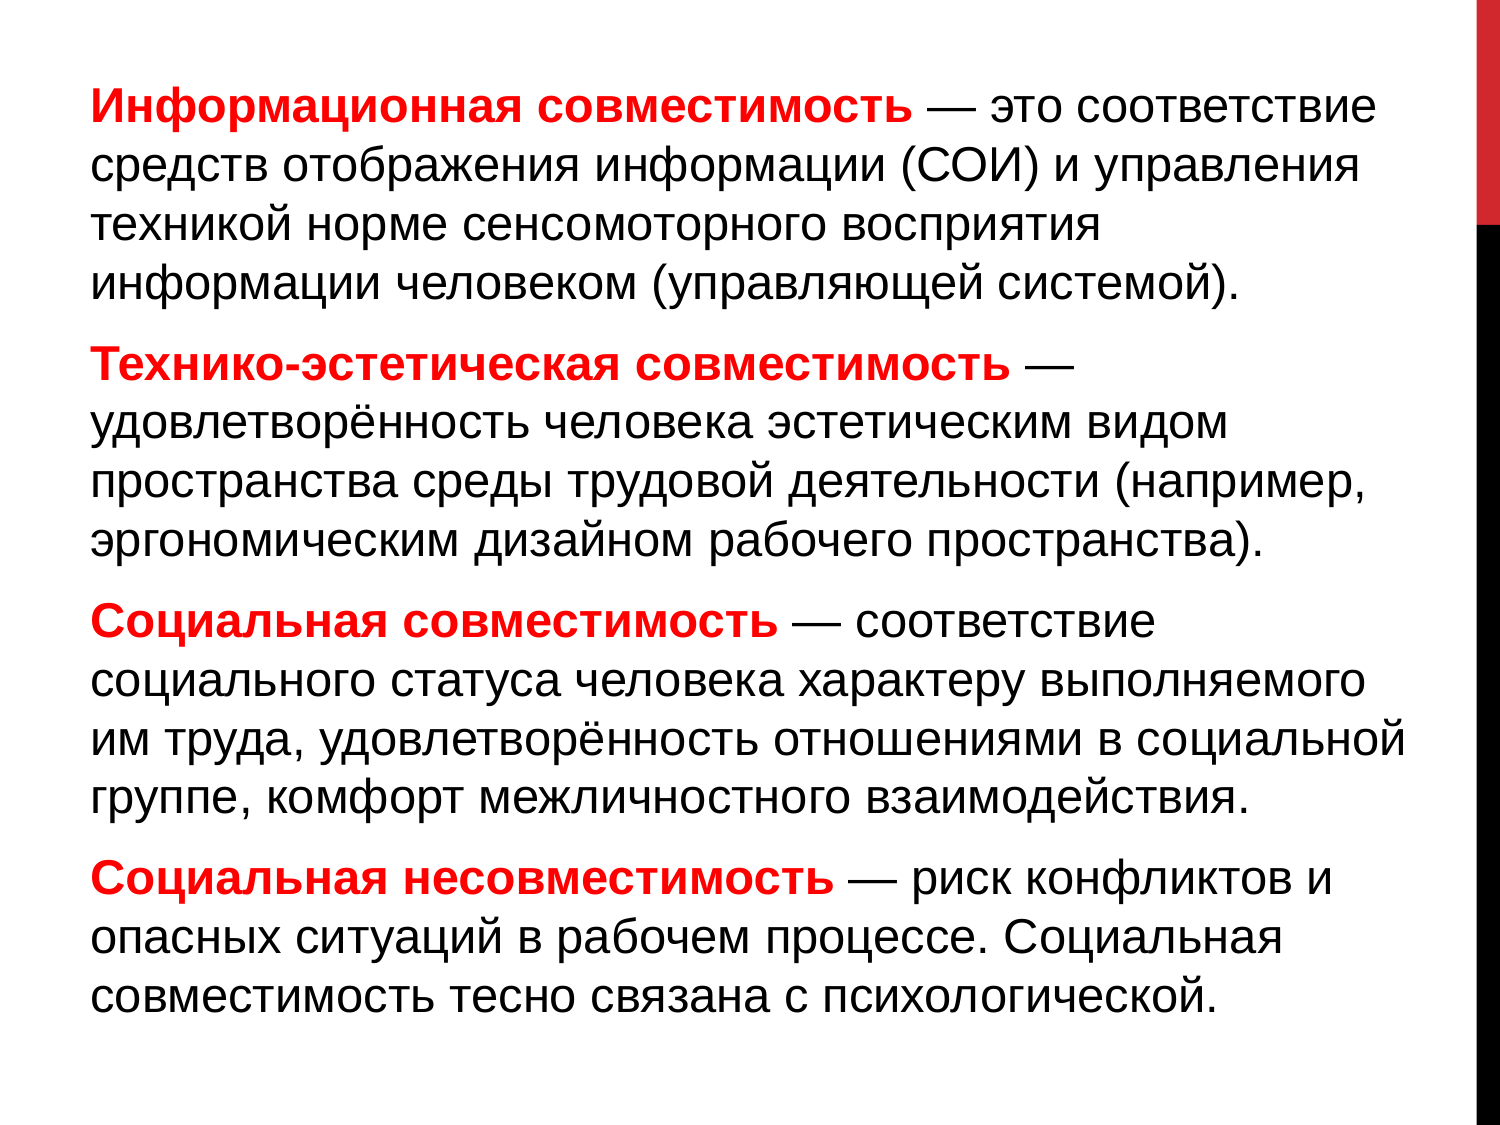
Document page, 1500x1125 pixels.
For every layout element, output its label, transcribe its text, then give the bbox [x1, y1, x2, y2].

list Информационная совместимость — это соответствие средств отображения информации (СОИ) и управления техникой норме сенсомоторного восприятия информации человеком (управляющей системой). Технико-эстетическая совместимость — удовлетворённость человека эстетическим видом пространства среды трудовой деятельности (например, эргономическим дизайном рабочего пространства). Социальная совместимость — соответствие социального статуса человека характеру выполняемого им труда, удовлетворённость отношениями в социальной группе, комфорт межличностного взаимодействия. Социальная несовместимость — риск конфликтов и опасных ситуаций в рабочем процессе. Социальная совместимость тесно связана с психологической. [75, 66, 1424, 1071]
